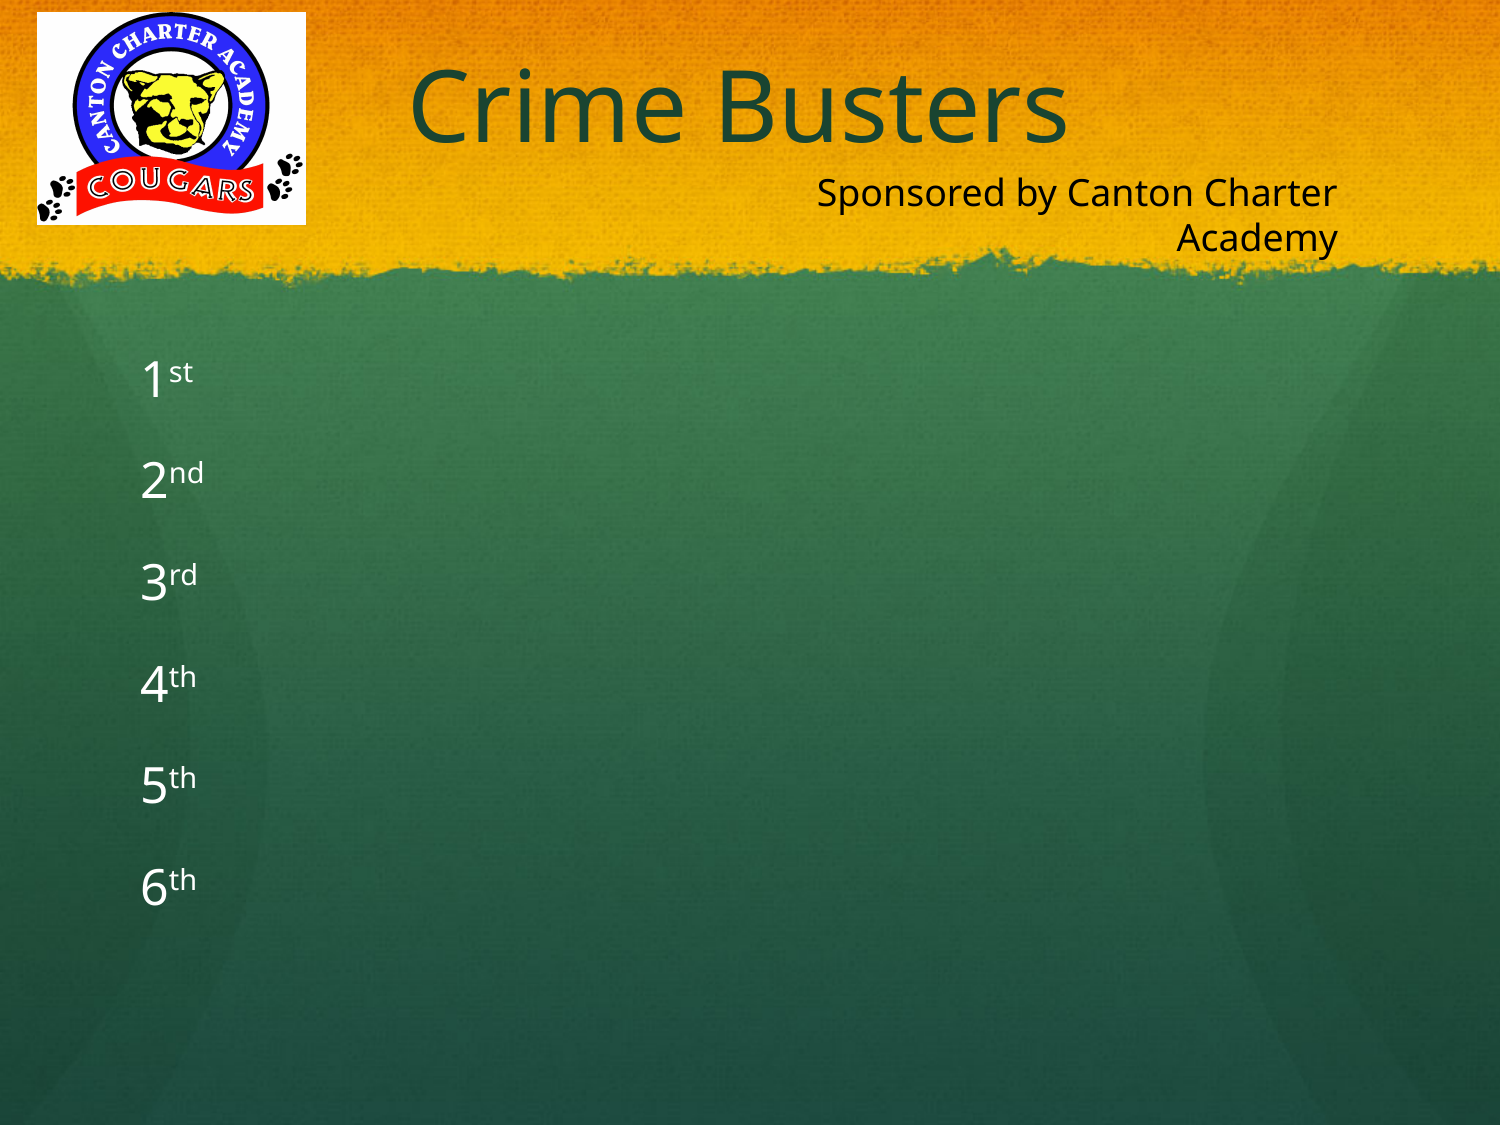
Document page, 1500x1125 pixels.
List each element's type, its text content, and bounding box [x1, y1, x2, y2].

picture [0, 0, 1500, 1125]
text_box Sponsored by Canton Charter Academy [654, 161, 1353, 267]
title Crime Busters [327, 13, 1353, 193]
list 1st 2nd 3rd 4th 5th 6th [125, 339, 1375, 1026]
